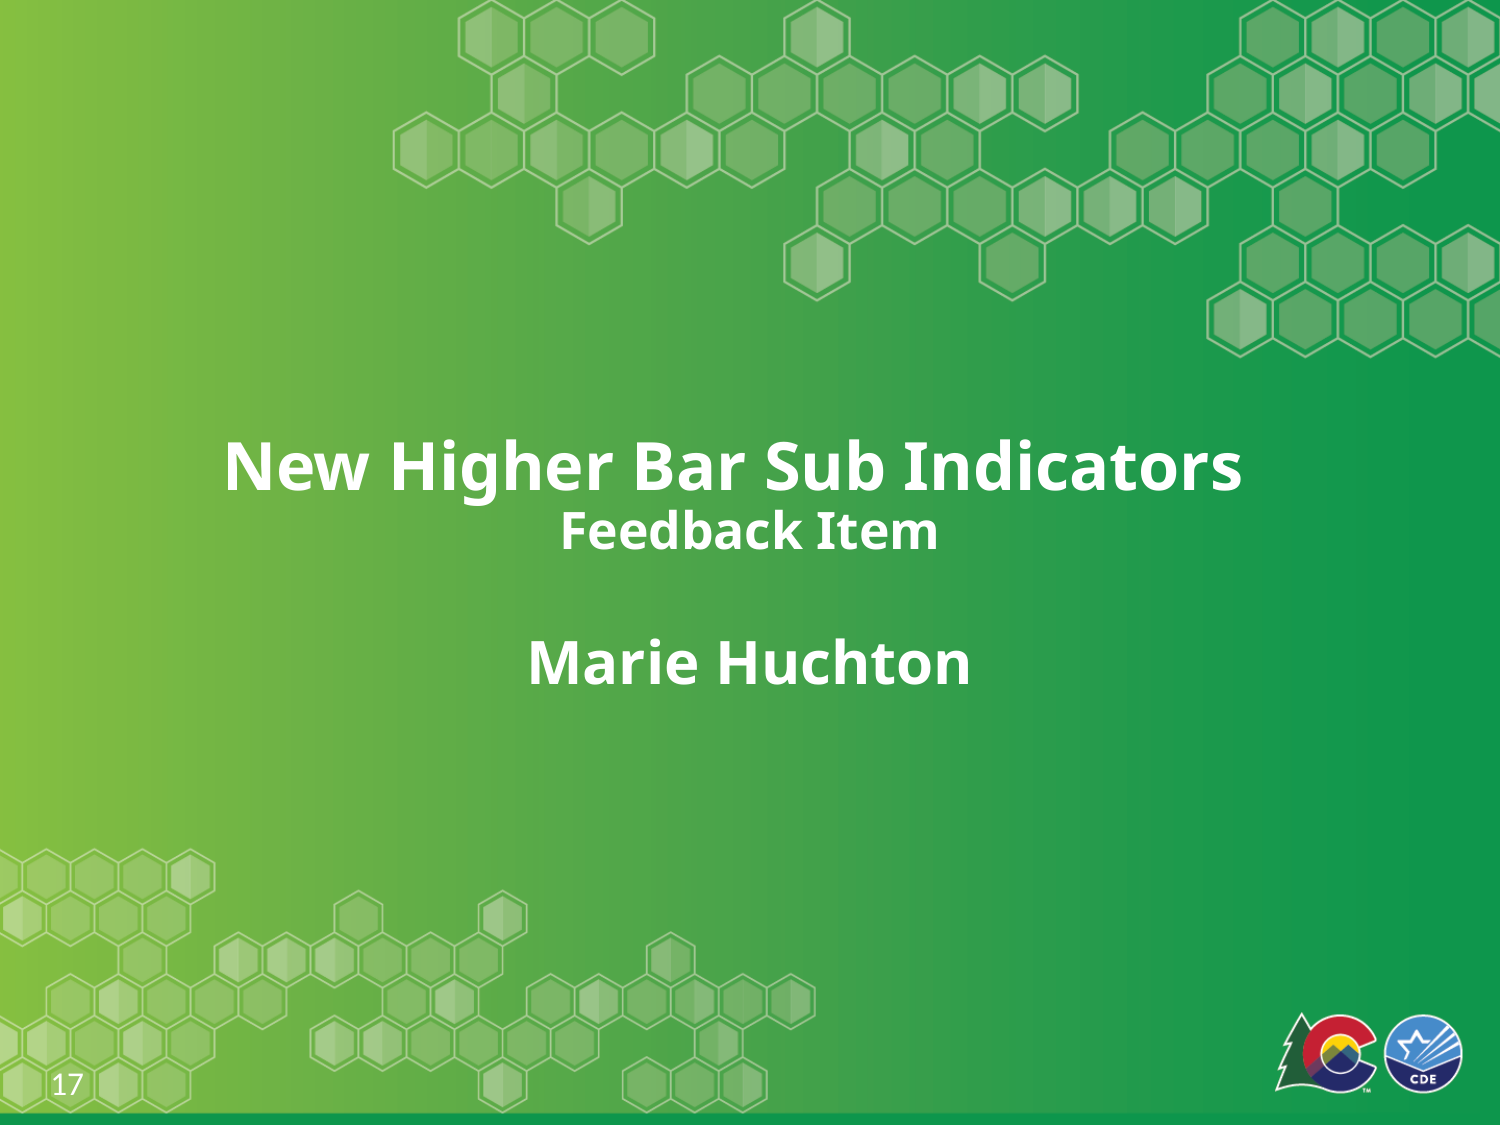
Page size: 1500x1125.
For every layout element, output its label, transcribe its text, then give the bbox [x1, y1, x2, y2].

picture [0, 0, 1500, 1125]
title New Higher Bar Sub Indicators Feedback Item Marie Huchton [112, 425, 1388, 810]
slide_number 17 [35, 1054, 373, 1115]
